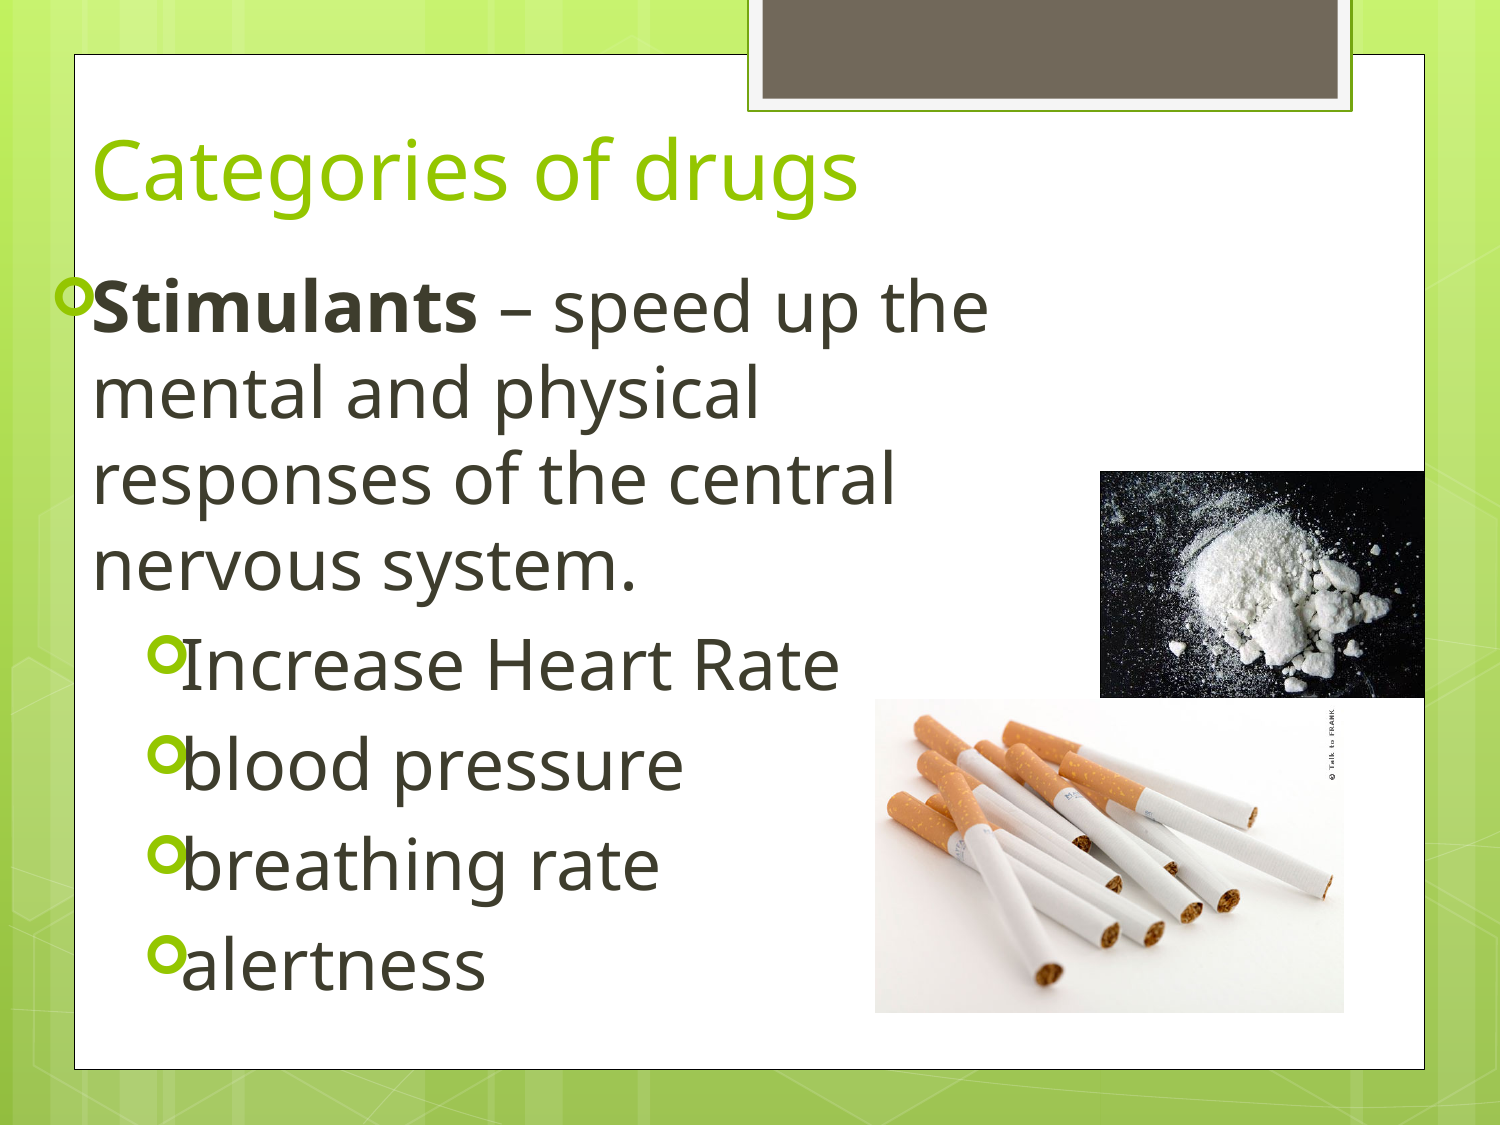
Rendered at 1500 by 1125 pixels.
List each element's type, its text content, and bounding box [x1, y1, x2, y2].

title Categories of drugs [75, 37, 1228, 225]
picture [1099, 471, 1425, 698]
picture [874, 699, 1344, 1013]
list Stimulants – speed up the mental and physical responses of the central nervous system. Increase Heart Rate blood pressure breathing rate alertness [24, 253, 1038, 1013]
